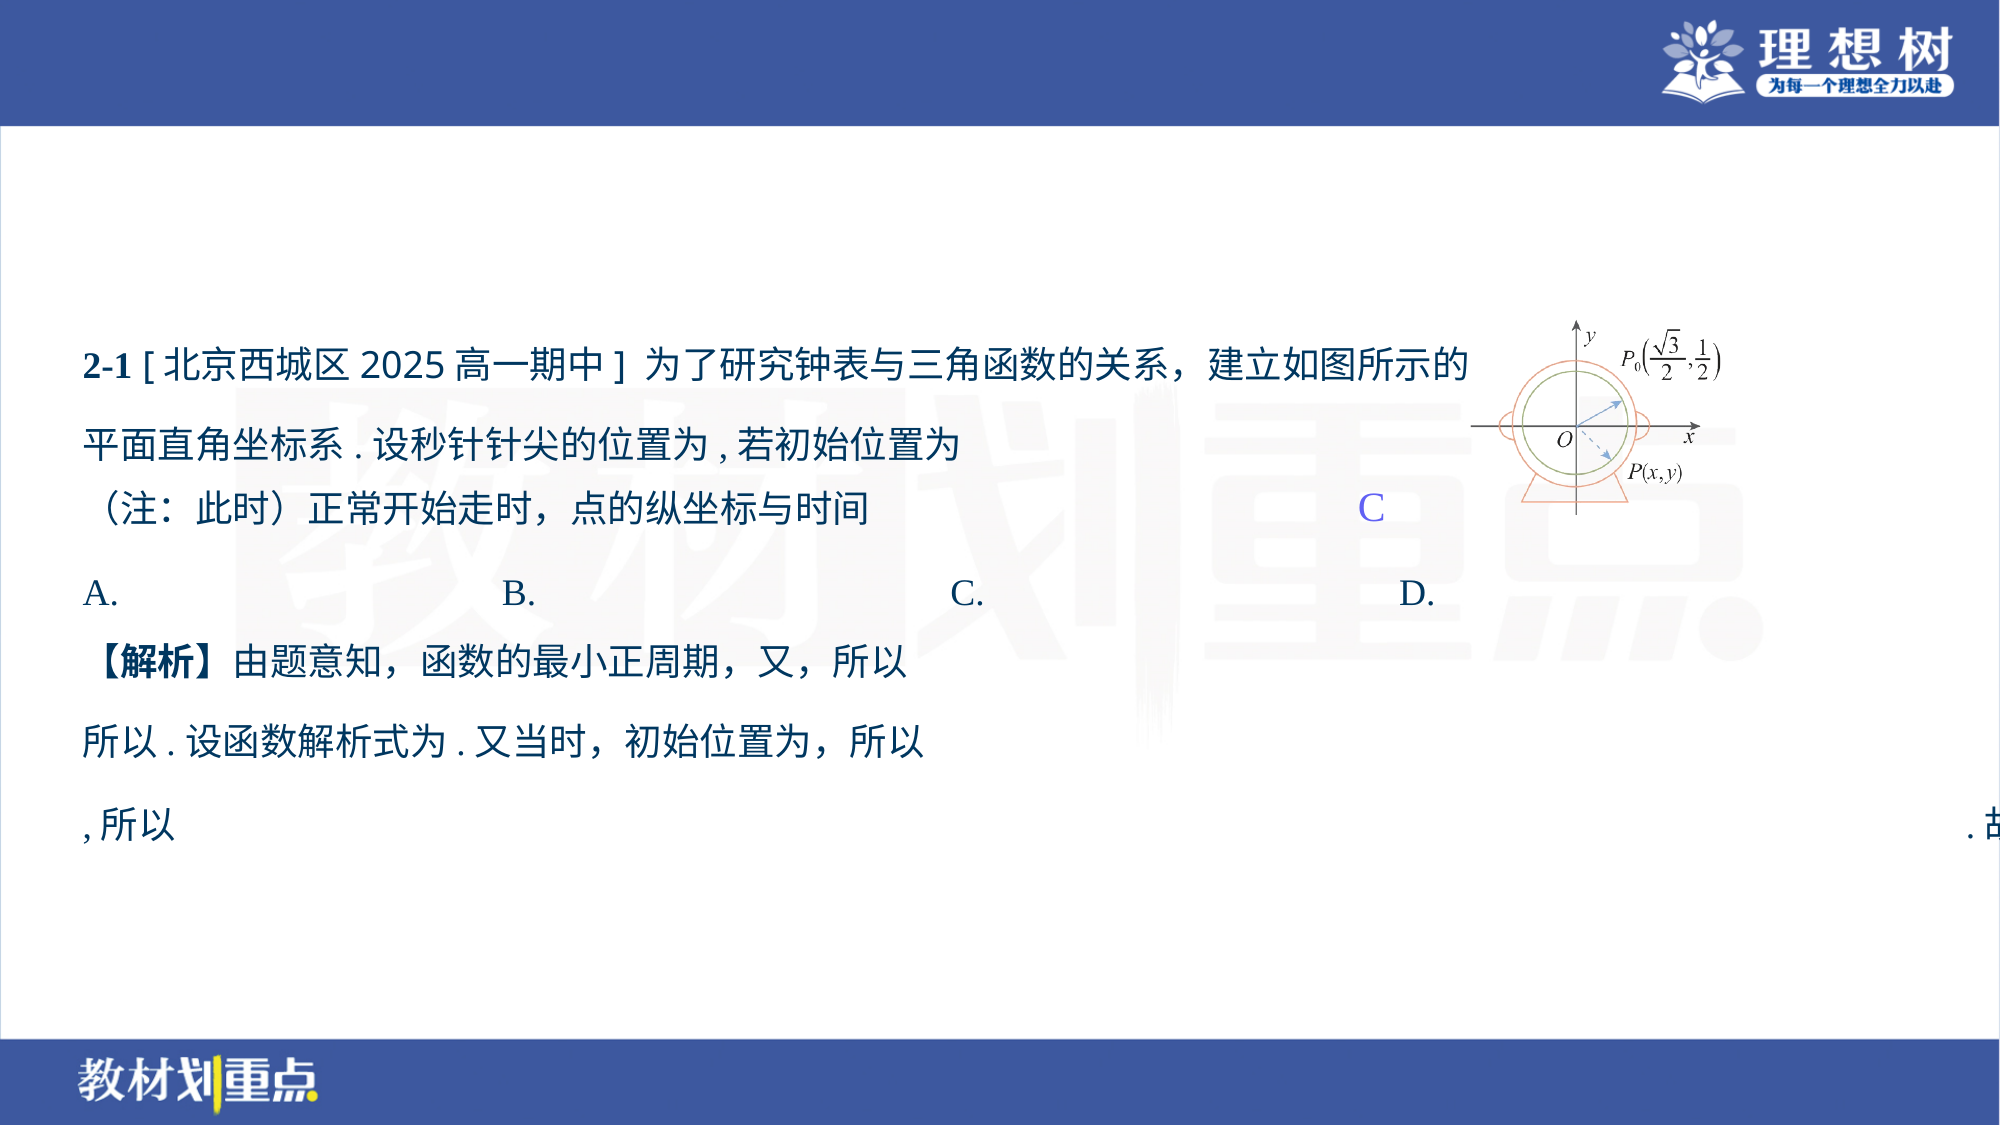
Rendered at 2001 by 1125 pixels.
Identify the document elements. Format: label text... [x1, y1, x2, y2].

text_box C [1342, 477, 1401, 527]
picture [0, 0, 2000, 1125]
picture [1990, 826, 1998, 834]
